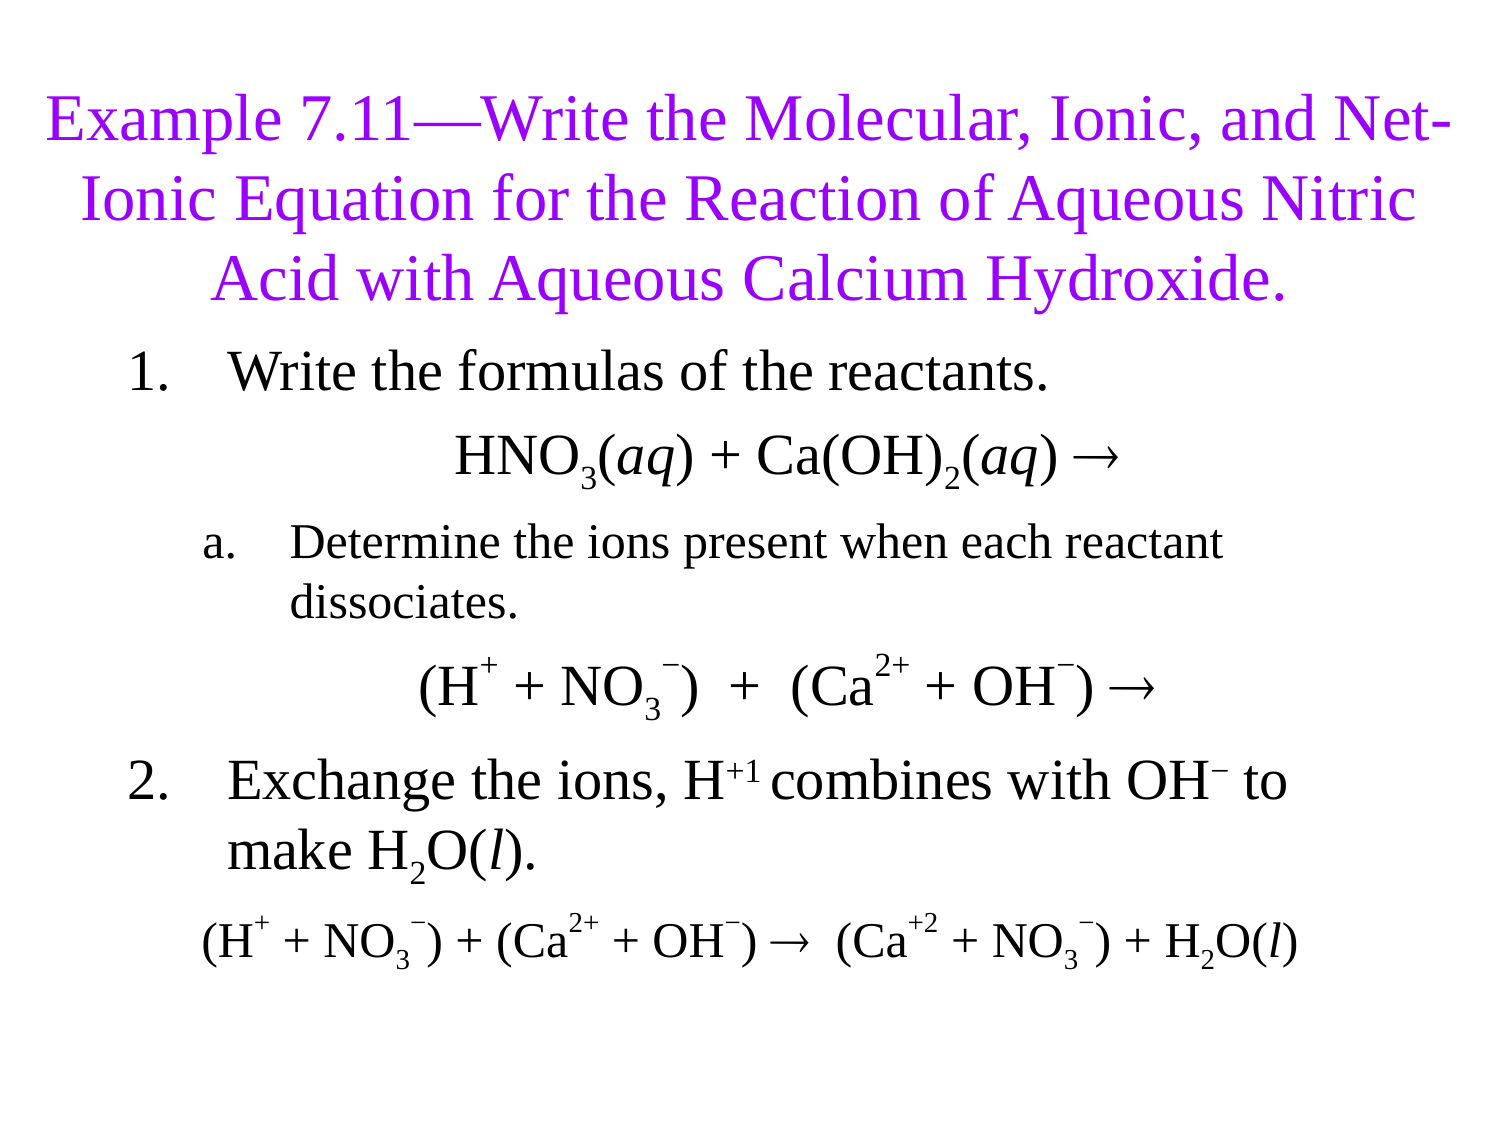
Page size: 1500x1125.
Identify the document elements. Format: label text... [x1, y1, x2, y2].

text_box Example 7.11—Write the Molecular, Ionic, and Net-Ionic Equation for the Reaction of Aqueous Nitric Acid with Aqueous Calcium Hydroxide. [0, 99, 1500, 288]
text_box Write the formulas of the reactants. HNO3(aq) + Ca(OH)2(aq)  a. Determine the ions present when each reactant dissociates. (H+ + NO3−) + (Ca2+ + OH−)  Exchange the ions, H+1 combines with OH− to make H2O(l). (H+ + NO3−) + (Ca2+ + OH−) (Ca+2 + NO3−) + H2O(l) [112, 324, 1388, 988]
